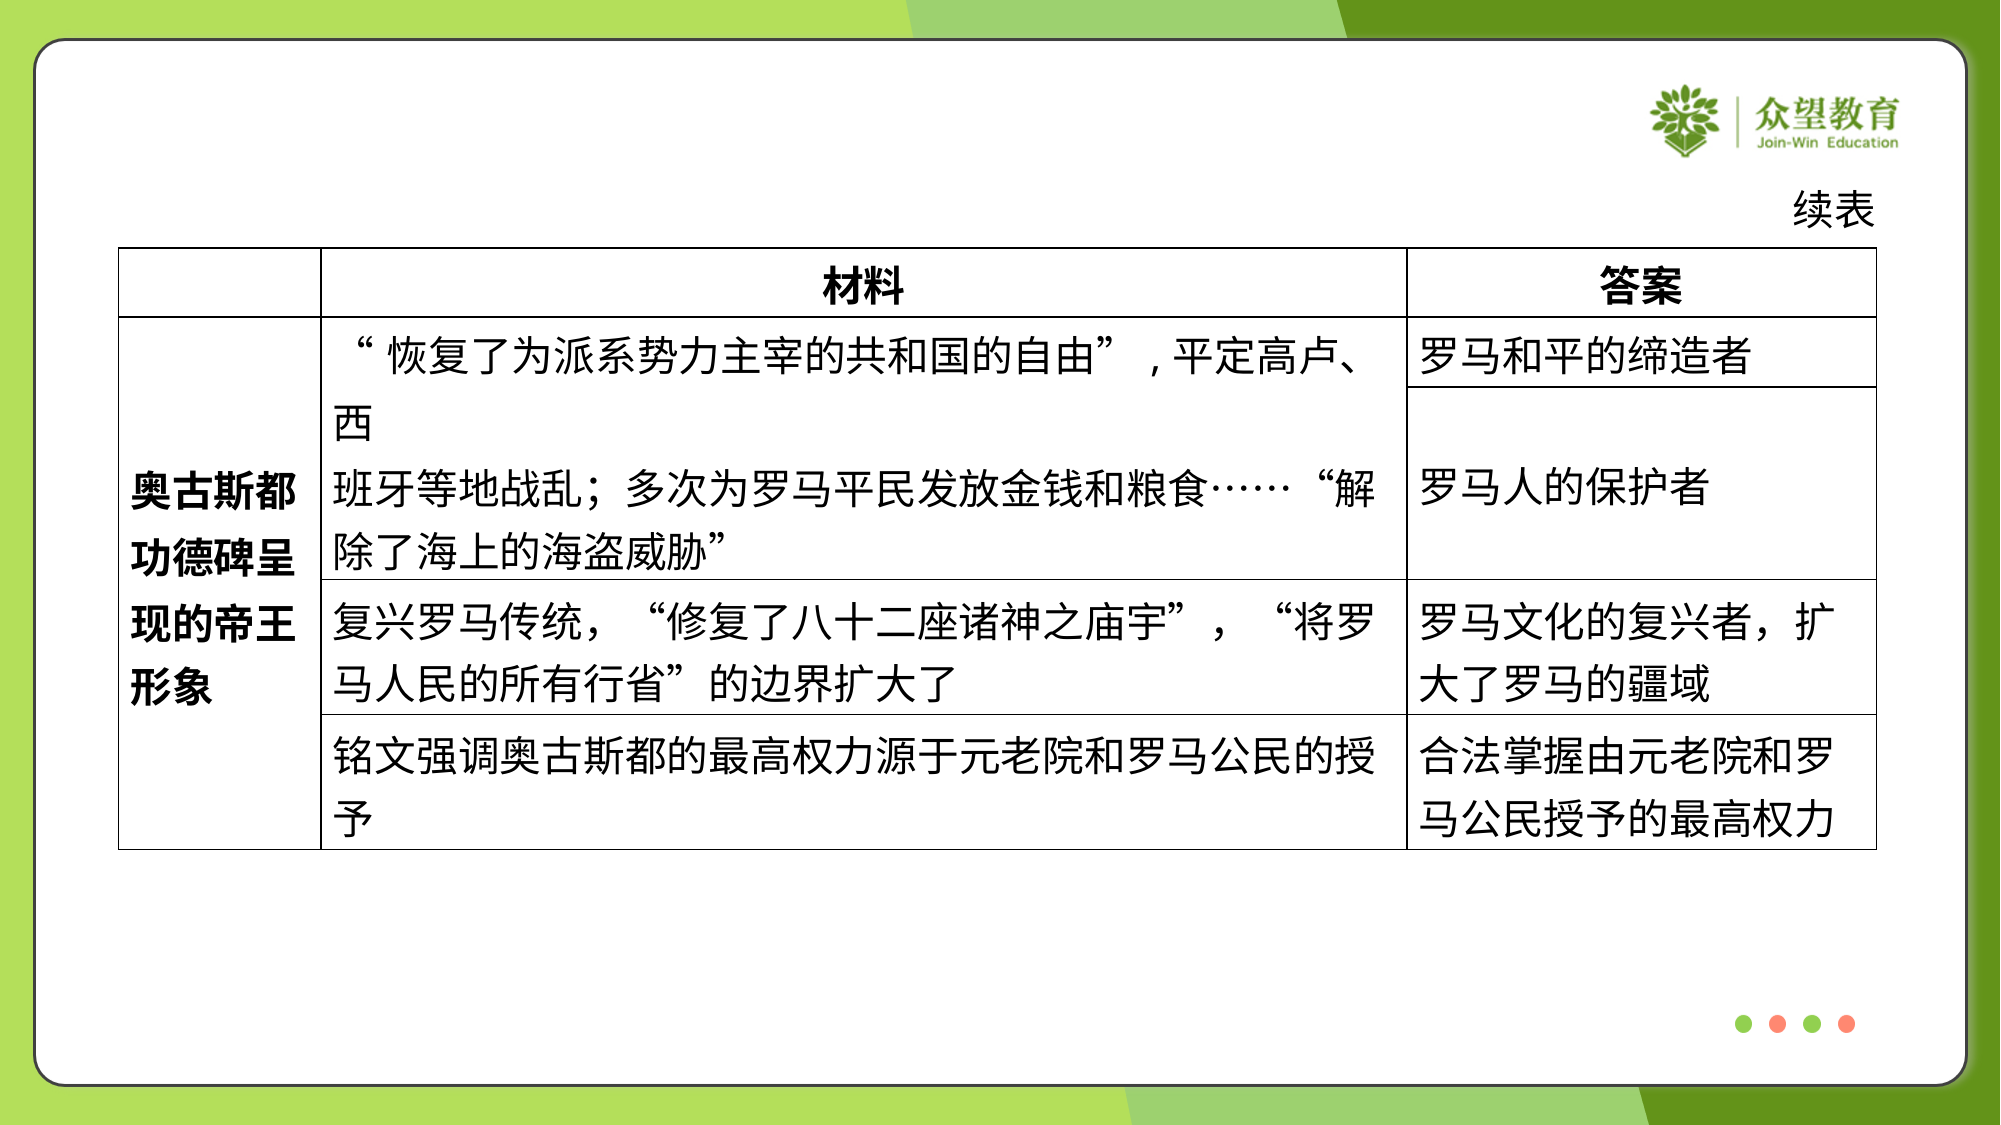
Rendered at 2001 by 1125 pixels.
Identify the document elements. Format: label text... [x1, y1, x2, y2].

table_header 答案 [1408, 249, 1876, 316]
table_cell 奥古斯都 功德碑呈 现的帝王 形象 [119, 318, 320, 849]
table_cell 铭文强调奥古斯都的最高权力源于元老院和罗马公民的授 予 [322, 715, 1406, 849]
table_cell 罗马和平的缔造者 [1408, 318, 1876, 386]
text_box 续表 [1792, 158, 1877, 234]
table_header [119, 249, 320, 316]
table_cell 复兴罗马传统，“修复了八十二座诸神之庙宇”，“将罗 马人民的所有行省”的边界扩大了 [322, 580, 1406, 714]
table_cell 罗马人的保护者 [1408, 388, 1876, 579]
picture [0, 0, 2000, 1125]
table_cell 罗马文化的复兴者，扩 大了罗马的疆域 [1408, 580, 1876, 714]
table_cell 合法掌握由元老院和罗 马公民授予的最高权力 [1408, 715, 1876, 849]
table_cell “恢复了为派系势力主宰的共和国的自由”,平定高卢、西 班牙等地战乱；多次为罗马平民发放金钱和粮食……“解 除了海上的海盗威胁” [322, 318, 1406, 579]
table_header 材料 [322, 249, 1406, 316]
